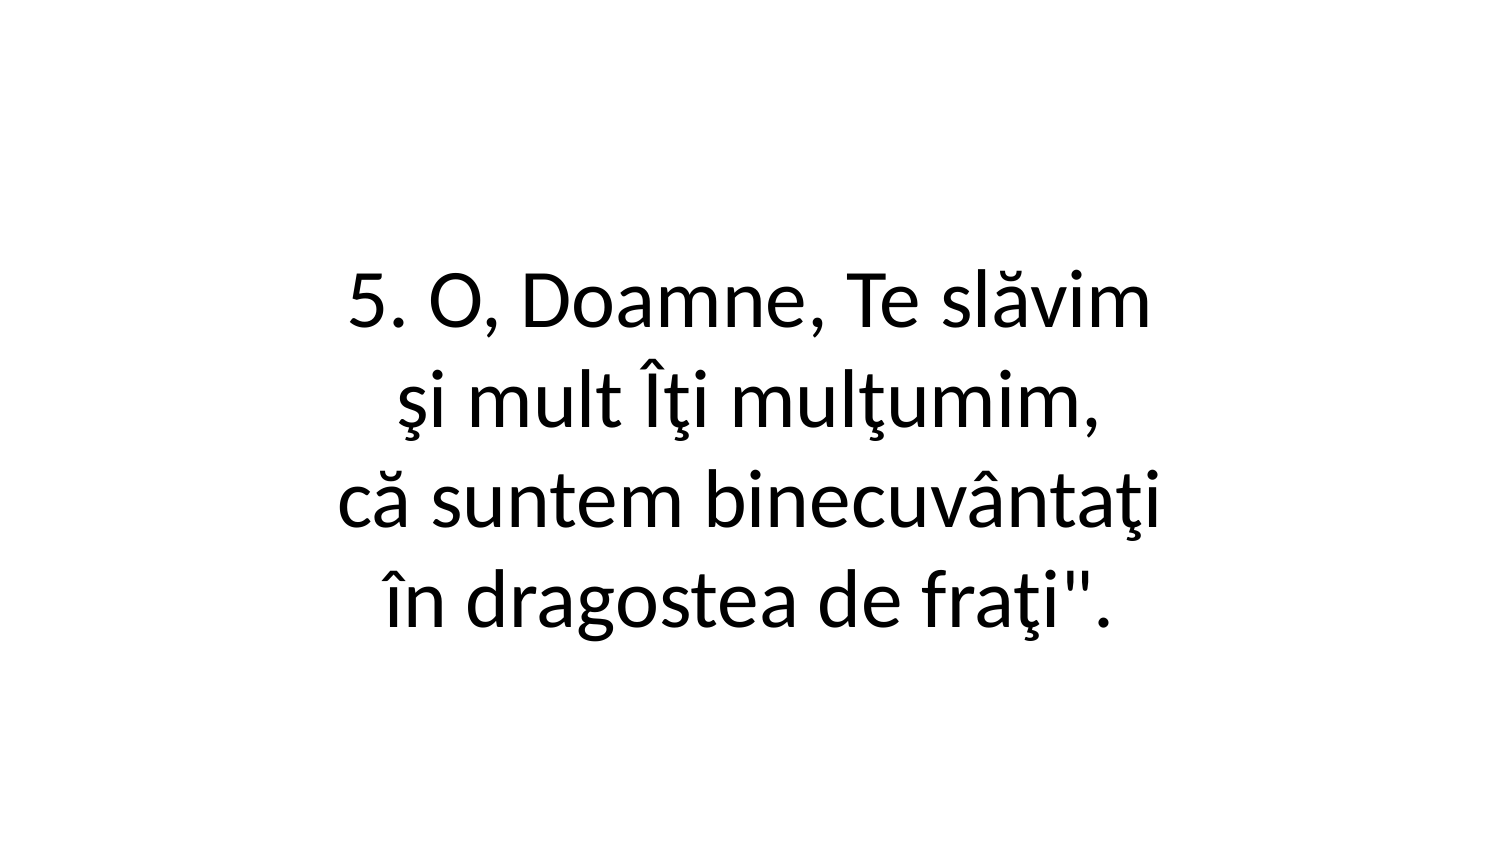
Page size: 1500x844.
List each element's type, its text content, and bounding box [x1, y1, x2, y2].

text_box 5. O, Doamne, Te slăvim şi mult Îţi mulţumim, că suntem binecuvântaţi în dragostea de fraţi". [322, 192, 1178, 652]
